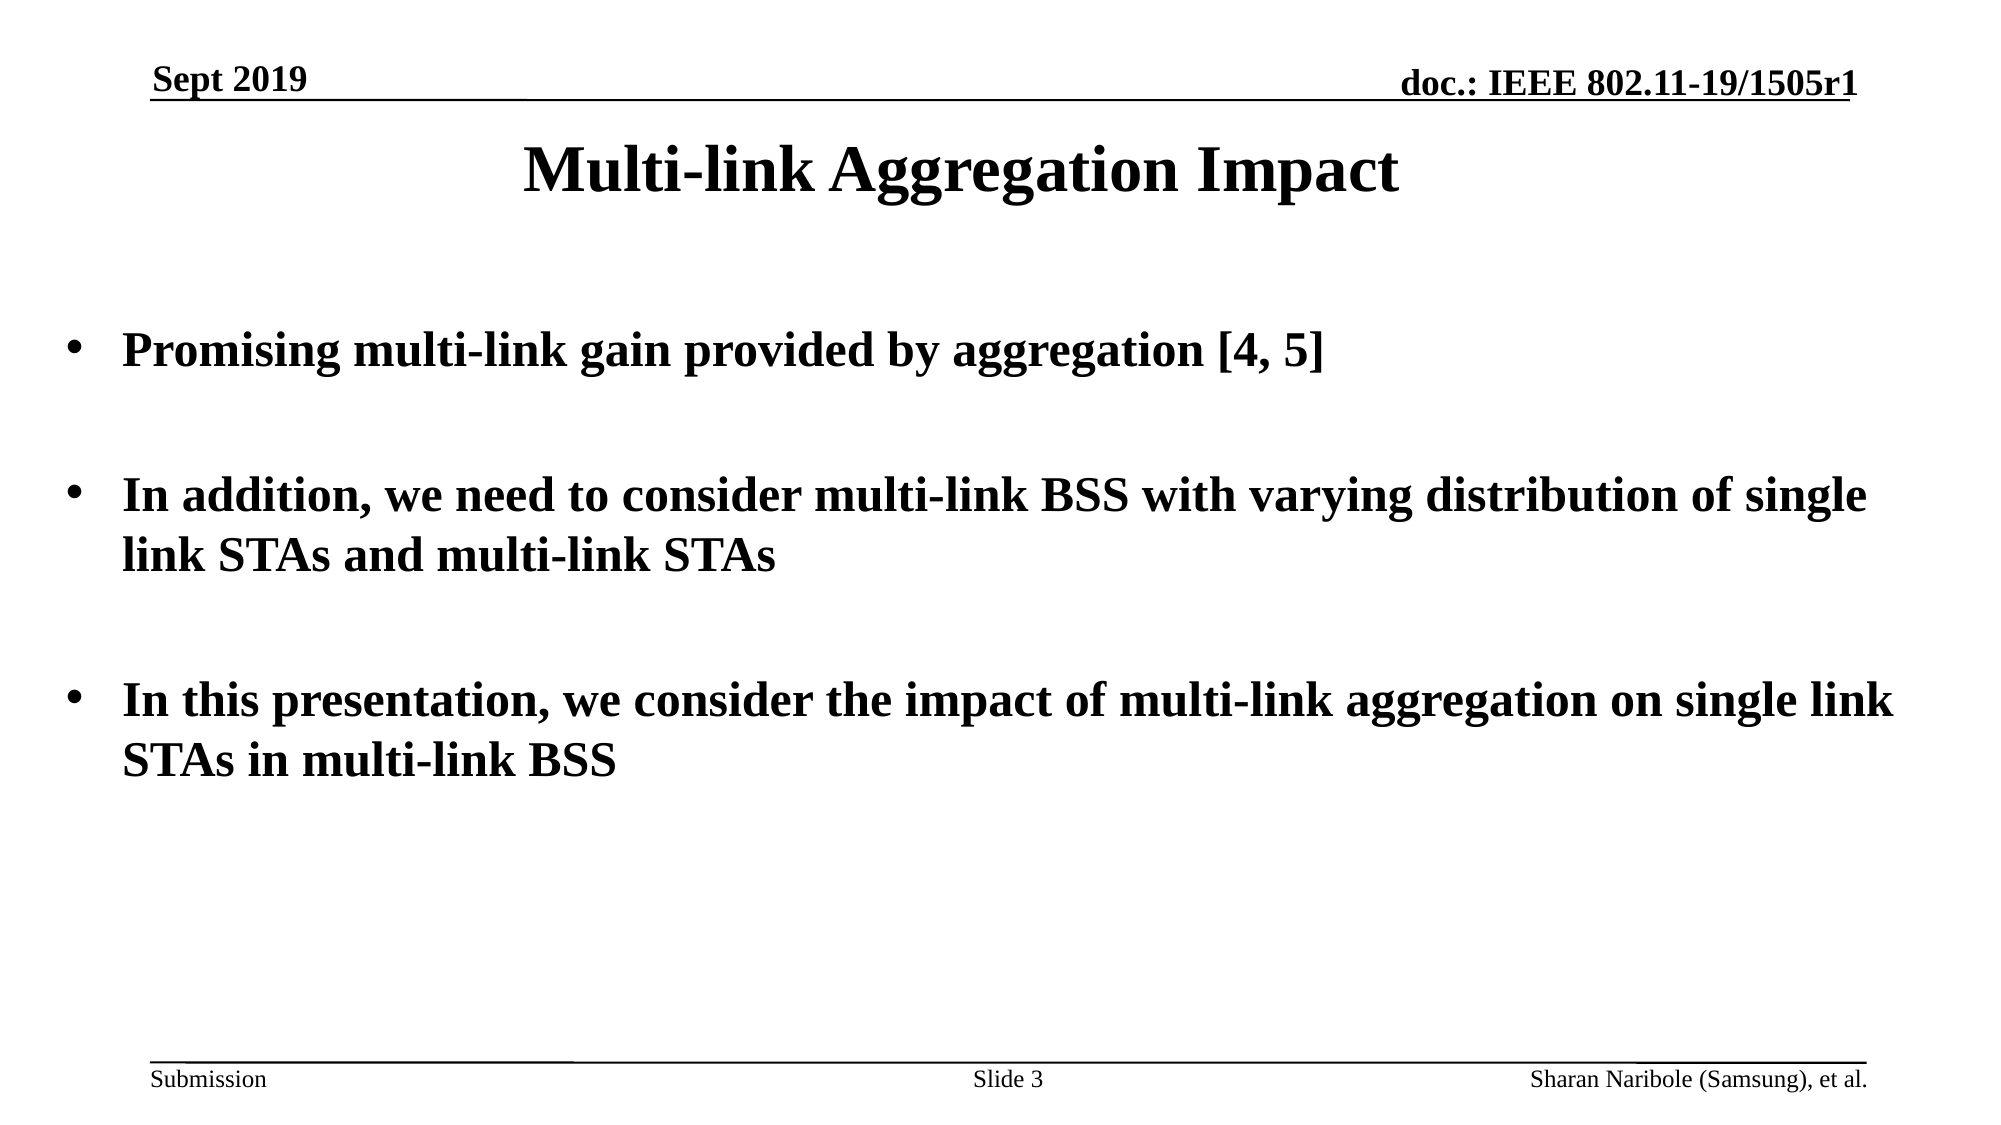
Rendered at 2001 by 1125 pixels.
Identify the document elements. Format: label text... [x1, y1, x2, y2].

title Multi-link Aggregation Impact [112, 76, 1813, 253]
list Promising multi-link gain provided by aggregation [4, 5] In addition, we need to consider multi-link BSS with varying distribution of single link STAs and multi-link STAs In this presentation, we consider the impact of multi-link aggregation on single link STAs in multi-link BSS [50, 308, 1955, 984]
footer Sharan Naribole (Samsung), et al. [1171, 1061, 1869, 1093]
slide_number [152, 54, 563, 100]
slide_number Slide 3 [950, 1061, 1067, 1123]
